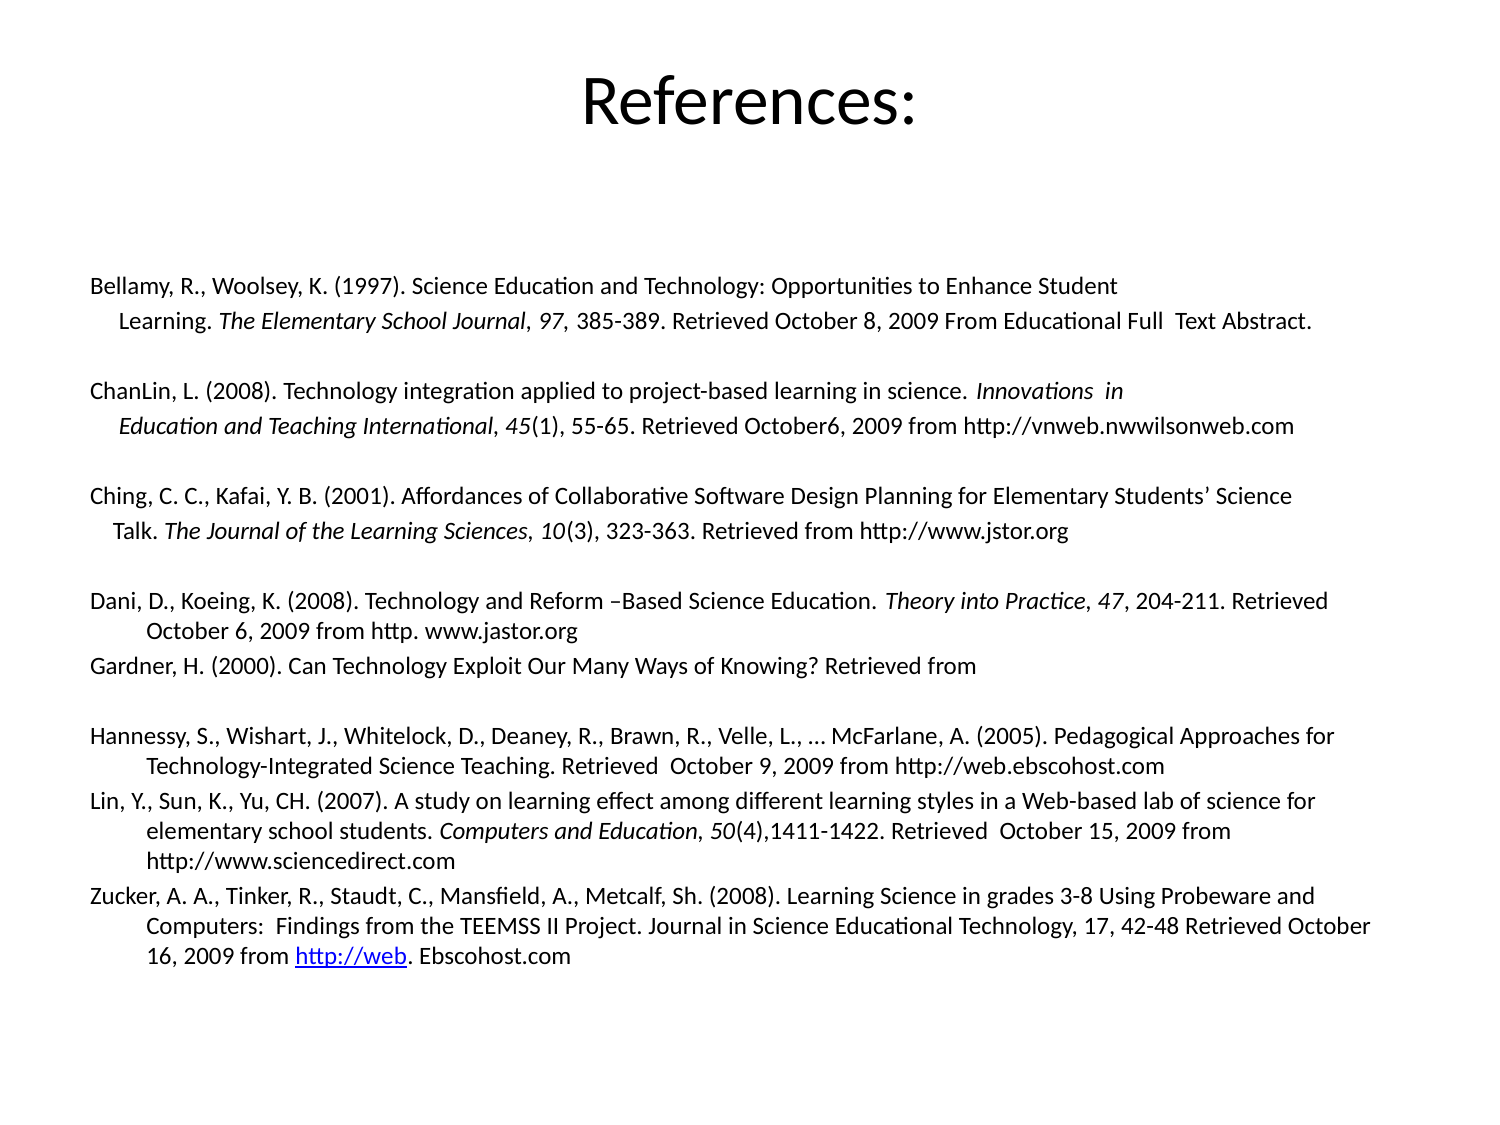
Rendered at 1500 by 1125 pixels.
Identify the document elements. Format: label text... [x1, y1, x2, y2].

title References: [75, 45, 1425, 233]
list Bellamy, R., Woolsey, K. (1997). Science Education and Technology: Opportunities to Enhance Student Learning. The Elementary School Journal, 97, 385-389. Retrieved October 8, 2009 From Educational Full Text Abstract. ChanLin, L. (2008). Technology integration applied to project-based learning in science. Innovations in Education and Teaching International, 45(1), 55-65. Retrieved October6, 2009 from http://vnweb.nwwilsonweb.com Ching, C. C., Kafai, Y. B. (2001). Affordances of Collaborative Software Design Planning for Elementary Students’ Science Talk. The Journal of the Learning Sciences, 10(3), 323-363. Retrieved from http://www.jstor.org Dani, D., Koeing, K. (2008). Technology and Reform –Based Science Education. Theory into Practice, 47, 204-211. Retrieved October 6, 2009 from http. www.jastor.org Gardner, H. (2000). Can Technology Exploit Our Many Ways of Knowing? Retrieved from Hannessy, S., Wishart, J., Whitelock, D., Deaney, R., Brawn, R., Velle, L., … McFarlane, A. (2005). Pedagogical Approaches for Technology-Integrated Science Teaching. Retrieved October 9, 2009 from http://web.ebscohost.com Lin, Y., Sun, K., Yu, CH. (2007). A study on learning effect among different learning styles in a Web-based lab of science for elementary school students. Computers and Education, 50(4),1411-1422. Retrieved October 15, 2009 from http://www.sciencedirect.com Zucker, A. A., Tinker, R., Staudt, C., Mansfield, A., Metcalf, Sh. (2008). Learning Science in grades 3-8 Using Probeware and Computers: Findings from the TEEMSS II Project. Journal in Science Educational Technology, 17, 42-48 Retrieved October 16, 2009 from http://web. Ebscohost.com [75, 262, 1425, 1005]
